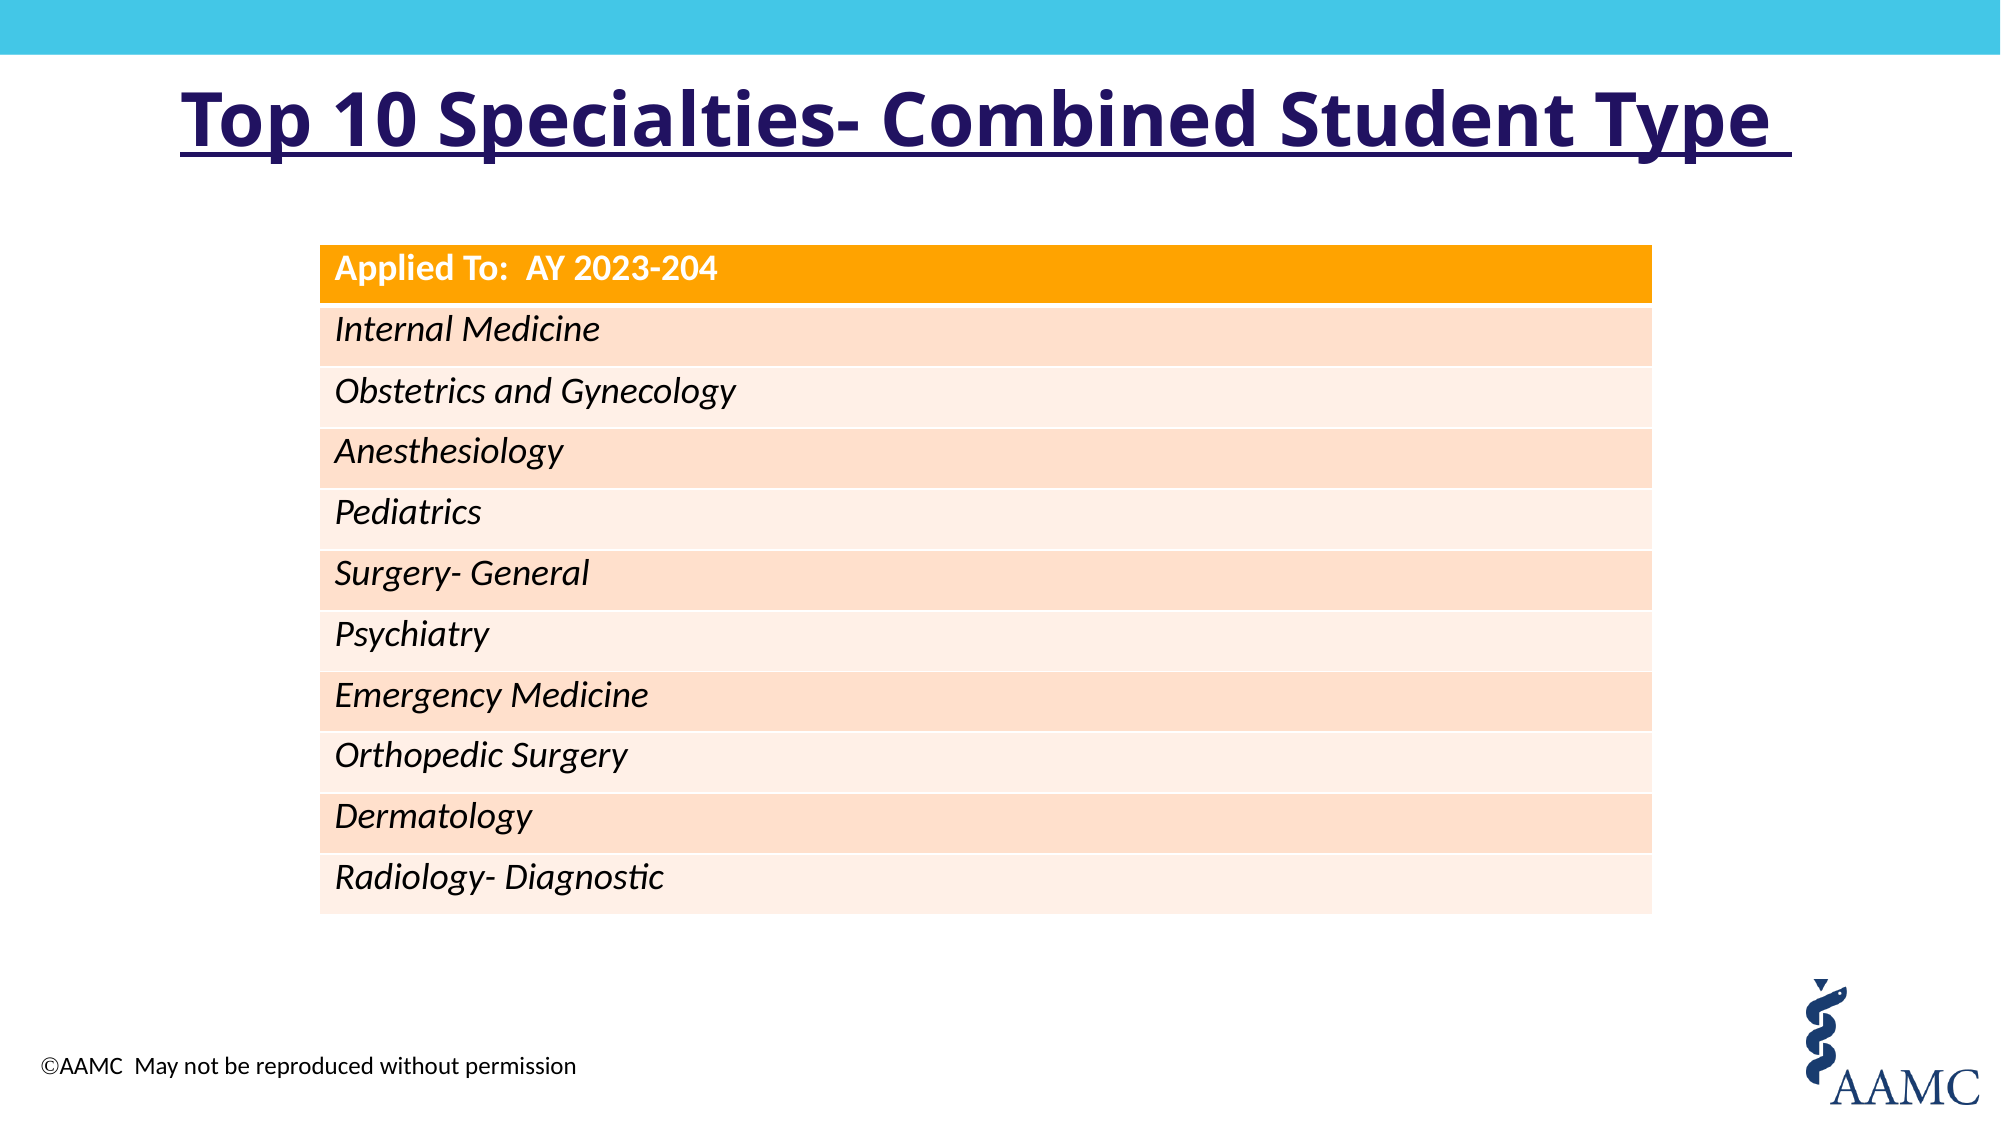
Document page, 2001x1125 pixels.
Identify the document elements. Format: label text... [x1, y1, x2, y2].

table_header Applied To: AY 2023-204 [320, 245, 1652, 303]
text_box ©AAMC May not be reproduced without permission [25, 1042, 923, 1125]
picture [0, 0, 2001, 1125]
table_cell Pediatrics [320, 490, 1652, 549]
title Top 10 Specialties- Combined Student Type [123, 64, 1849, 181]
table_cell Orthopedic Surgery [320, 733, 1652, 792]
table_cell Anesthesiology [320, 429, 1652, 488]
table_cell Radiology- Diagnostic [320, 855, 1652, 914]
table_cell Surgery- General [320, 551, 1652, 610]
table_cell Obstetrics and Gynecology [320, 368, 1652, 427]
table_cell Psychiatry [320, 612, 1652, 671]
table_cell Emergency Medicine [320, 672, 1652, 731]
table_cell Internal Medicine [320, 308, 1652, 366]
table_cell Dermatology [320, 794, 1652, 853]
